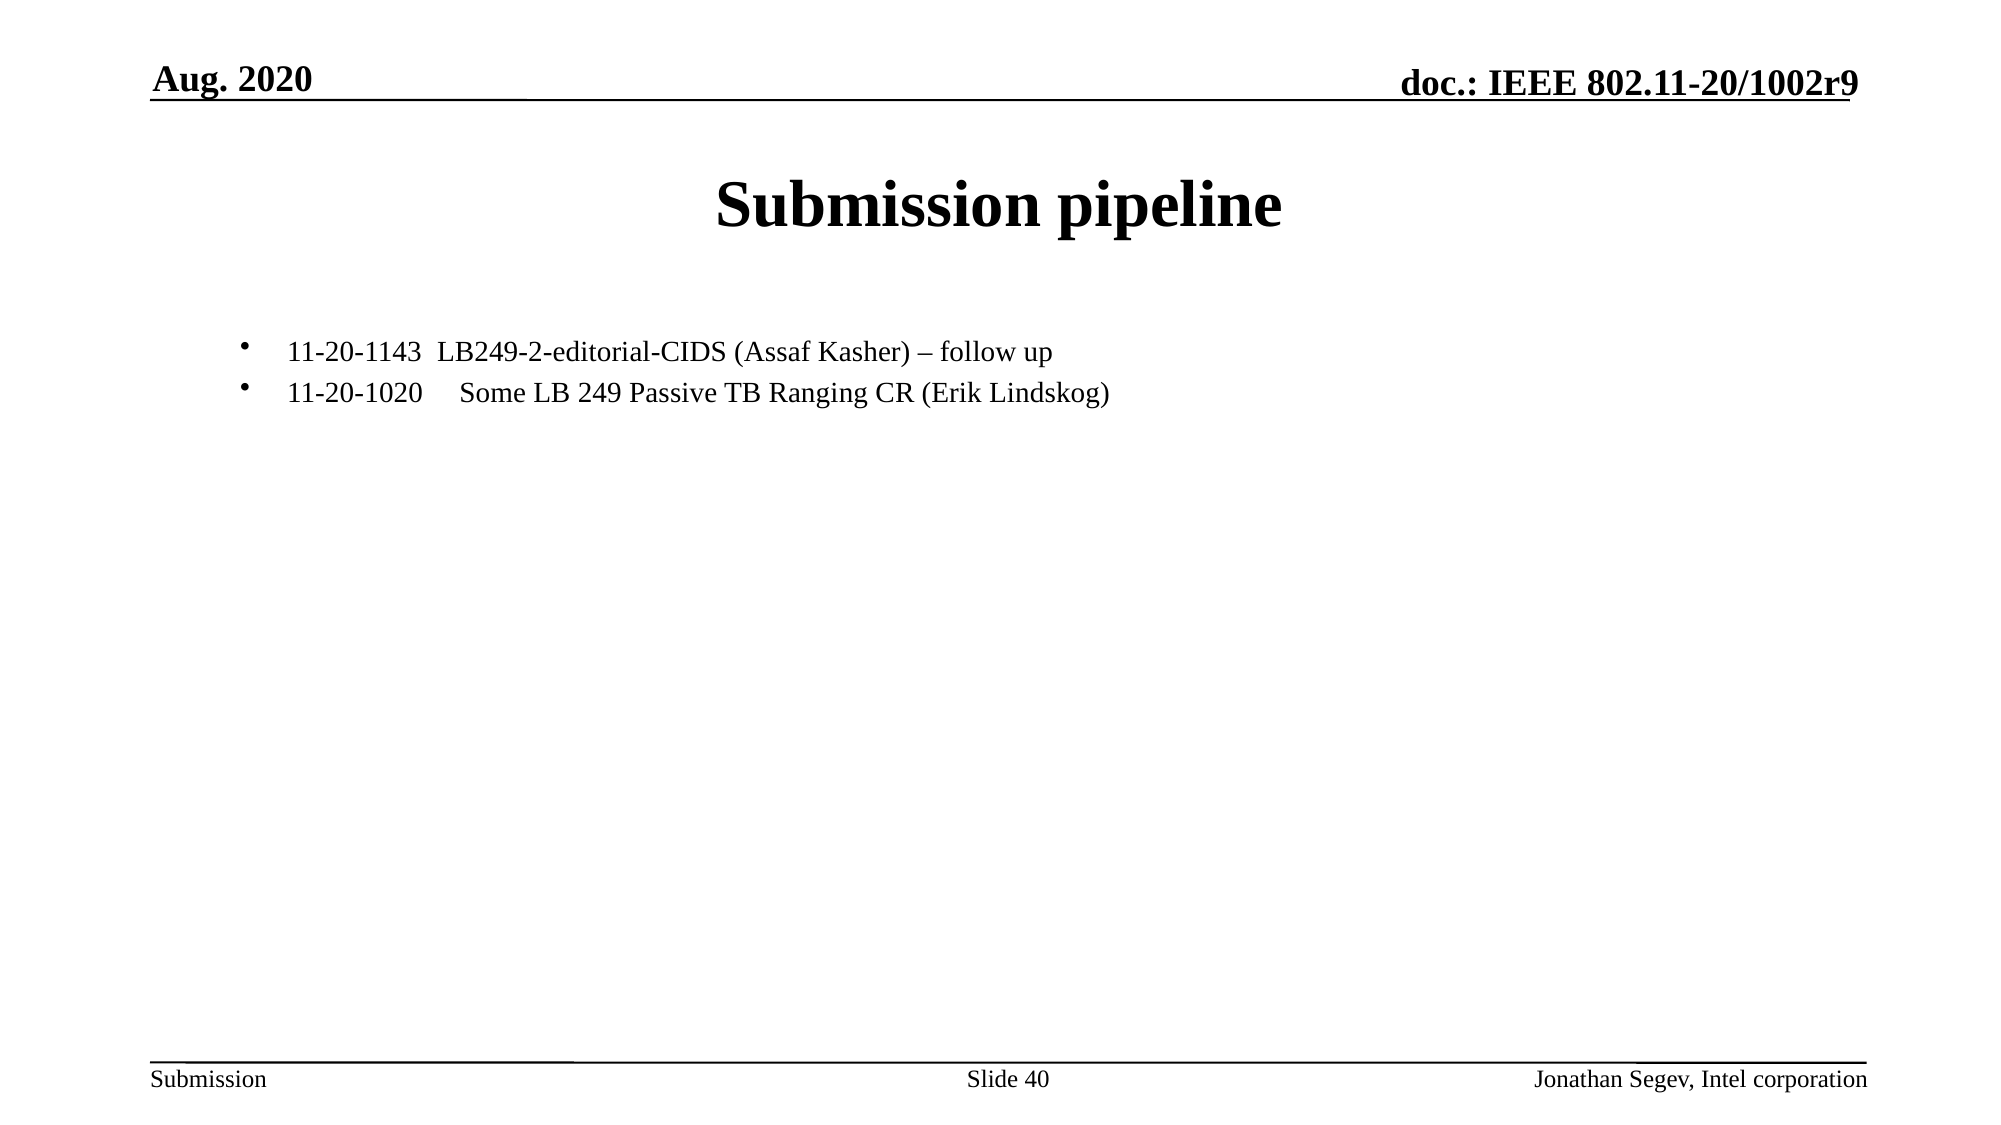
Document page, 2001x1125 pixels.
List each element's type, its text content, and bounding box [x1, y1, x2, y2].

slide_number Slide 40 [950, 1061, 1067, 1123]
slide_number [152, 54, 563, 100]
footer Jonathan Segev, Intel corporation [1171, 1061, 1869, 1093]
title Submission pipeline [149, 112, 1850, 288]
list 11-20-1143 LB249-2-editorial-CIDS (Assaf Kasher) – follow up 11-20-1020 Some LB 249 Passive TB Ranging CR (Erik Lindskog) [149, 324, 1850, 1000]
